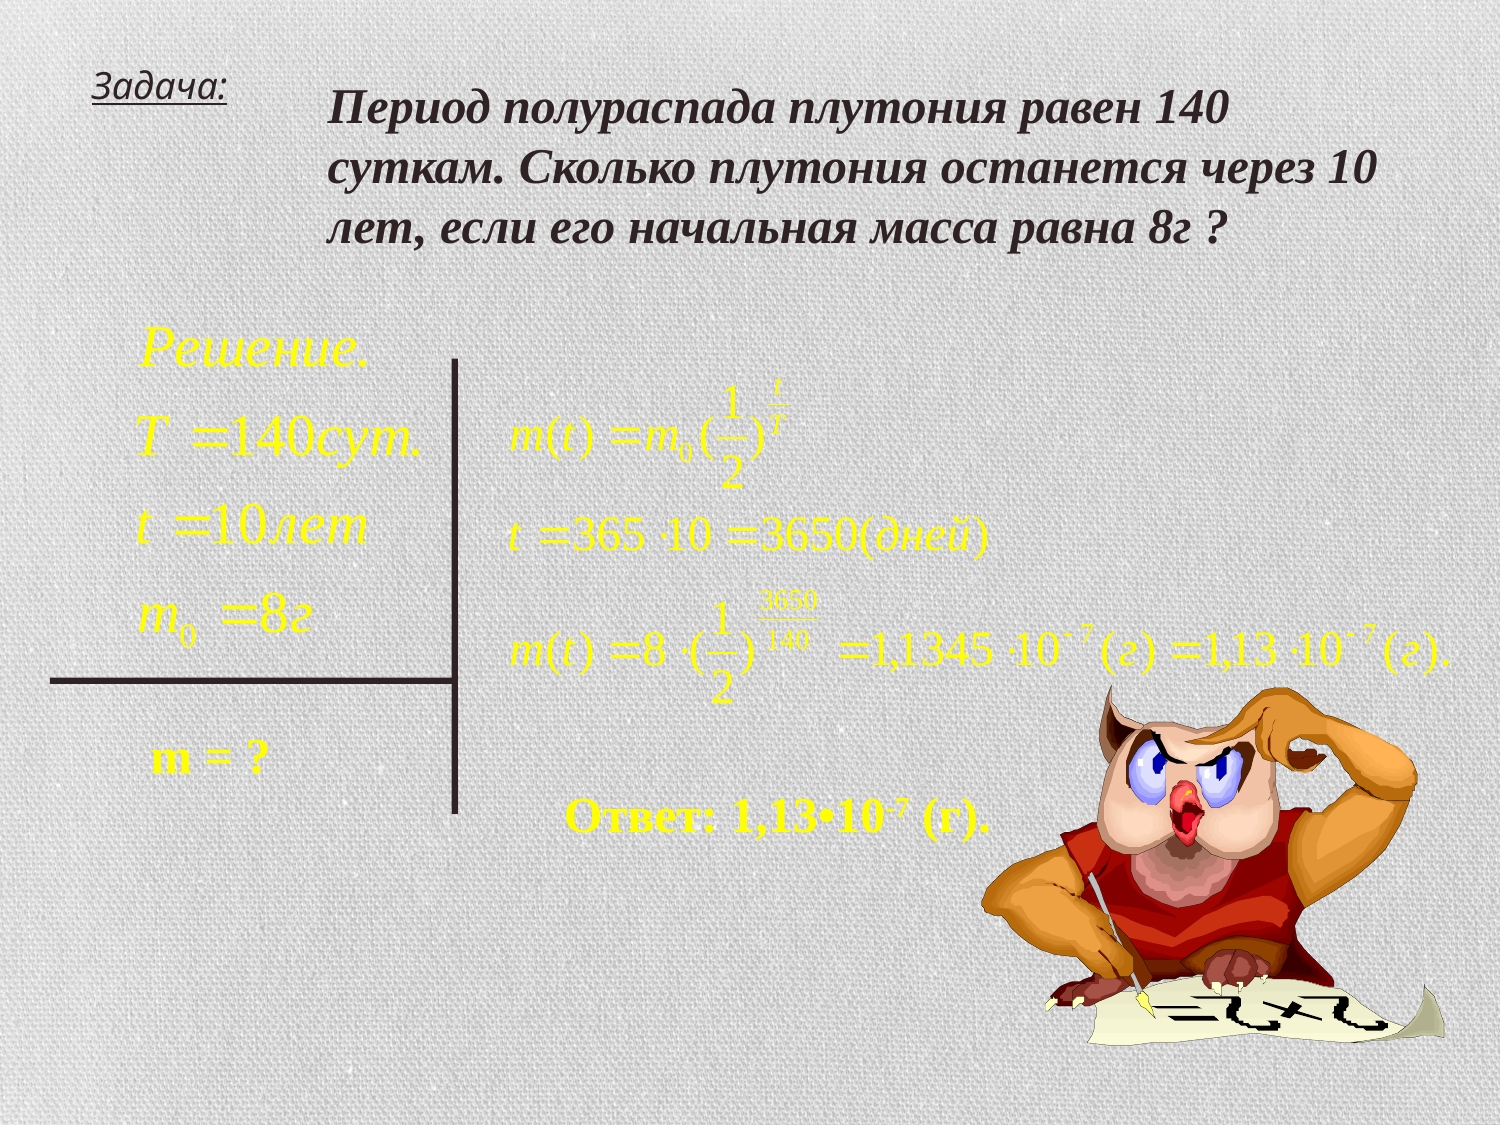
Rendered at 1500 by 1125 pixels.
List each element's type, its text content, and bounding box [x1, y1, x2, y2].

text_box Задача: [76, 54, 373, 115]
text_box Период полураспада плутония равен 140 суткам. Сколько плутония останется через 10 лет, если его начальная масса равна 8г ? [312, 66, 1436, 262]
picture [974, 650, 1459, 1056]
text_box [52, 314, 455, 811]
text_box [501, 361, 1454, 851]
